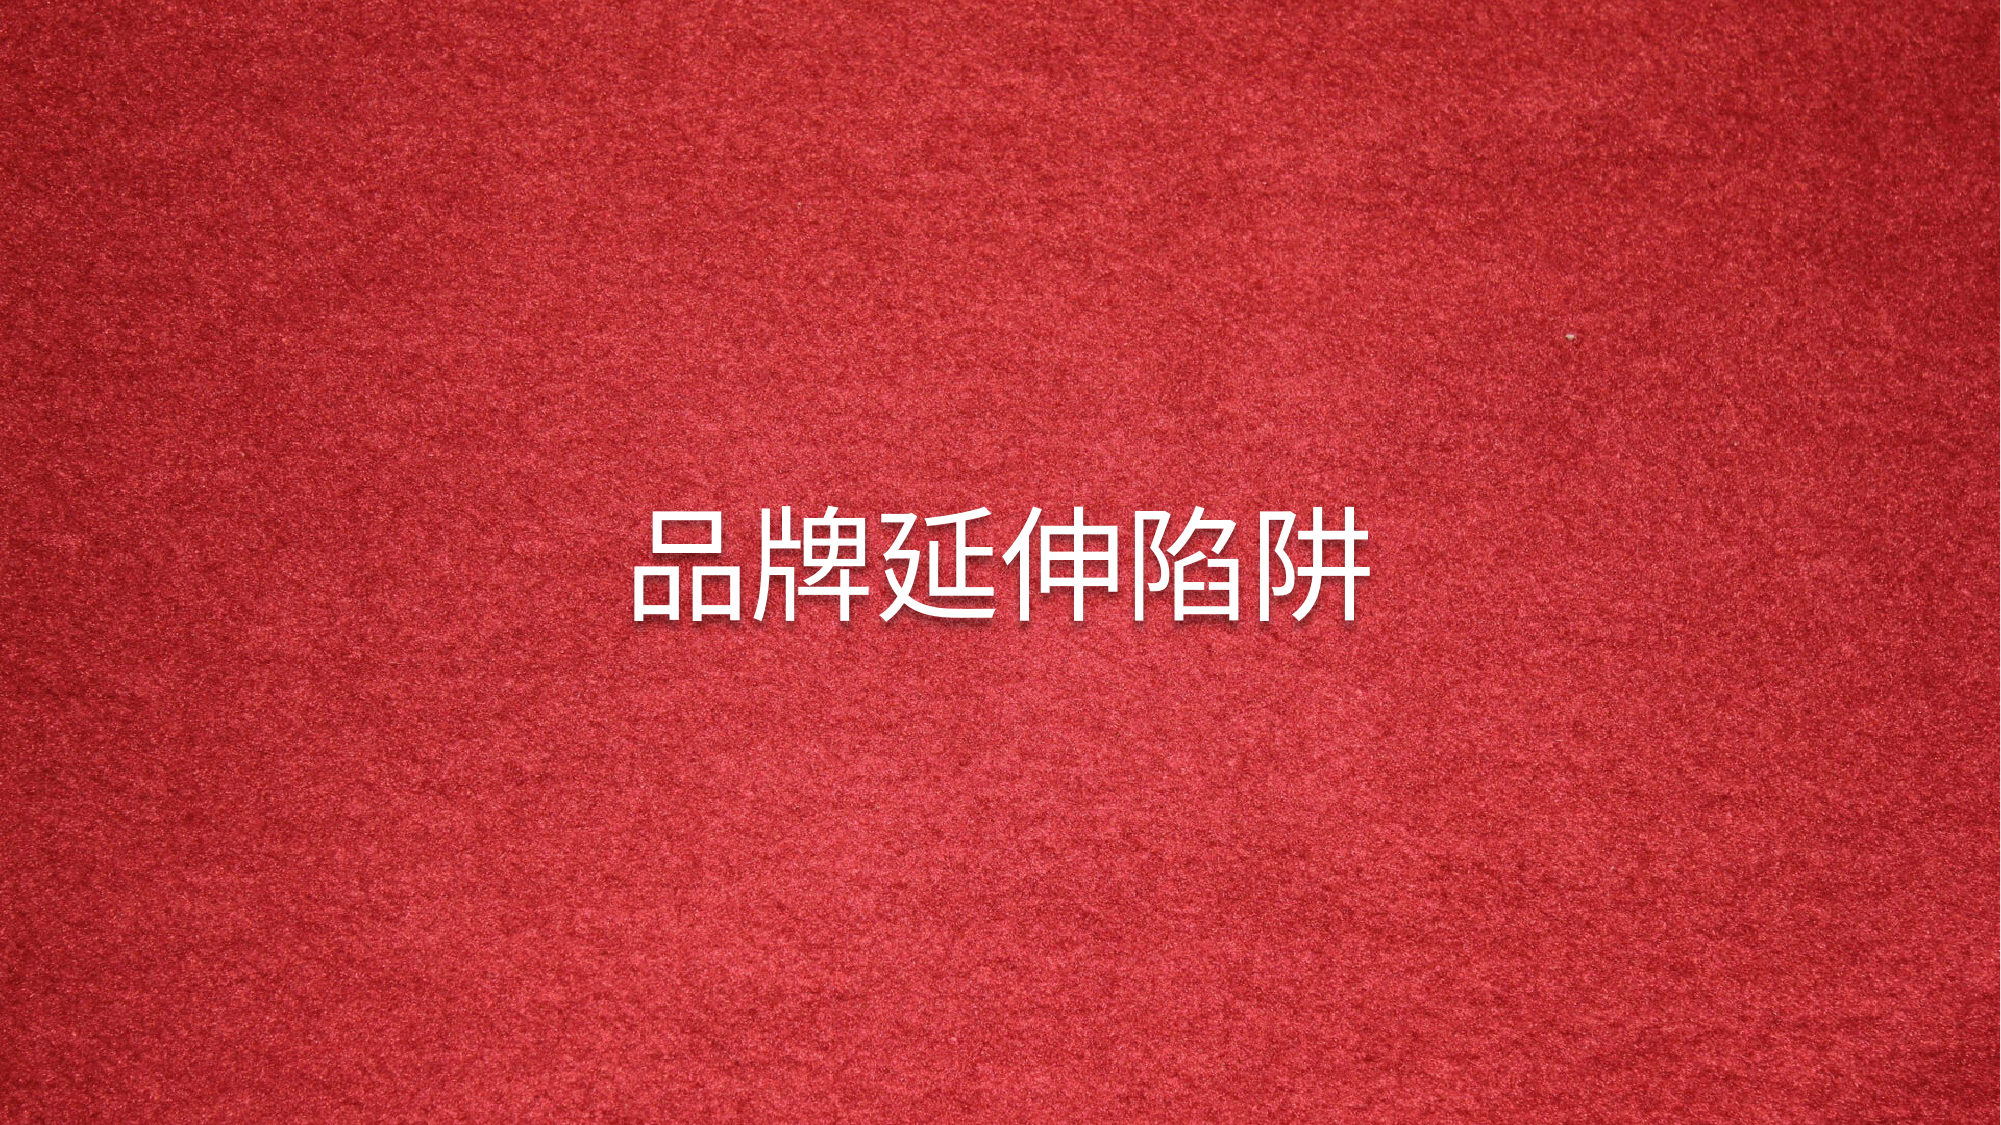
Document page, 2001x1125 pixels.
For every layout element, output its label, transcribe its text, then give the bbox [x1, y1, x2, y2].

picture [0, 0, 2001, 1125]
text_box 品牌延伸陷阱 [0, 479, 2000, 644]
